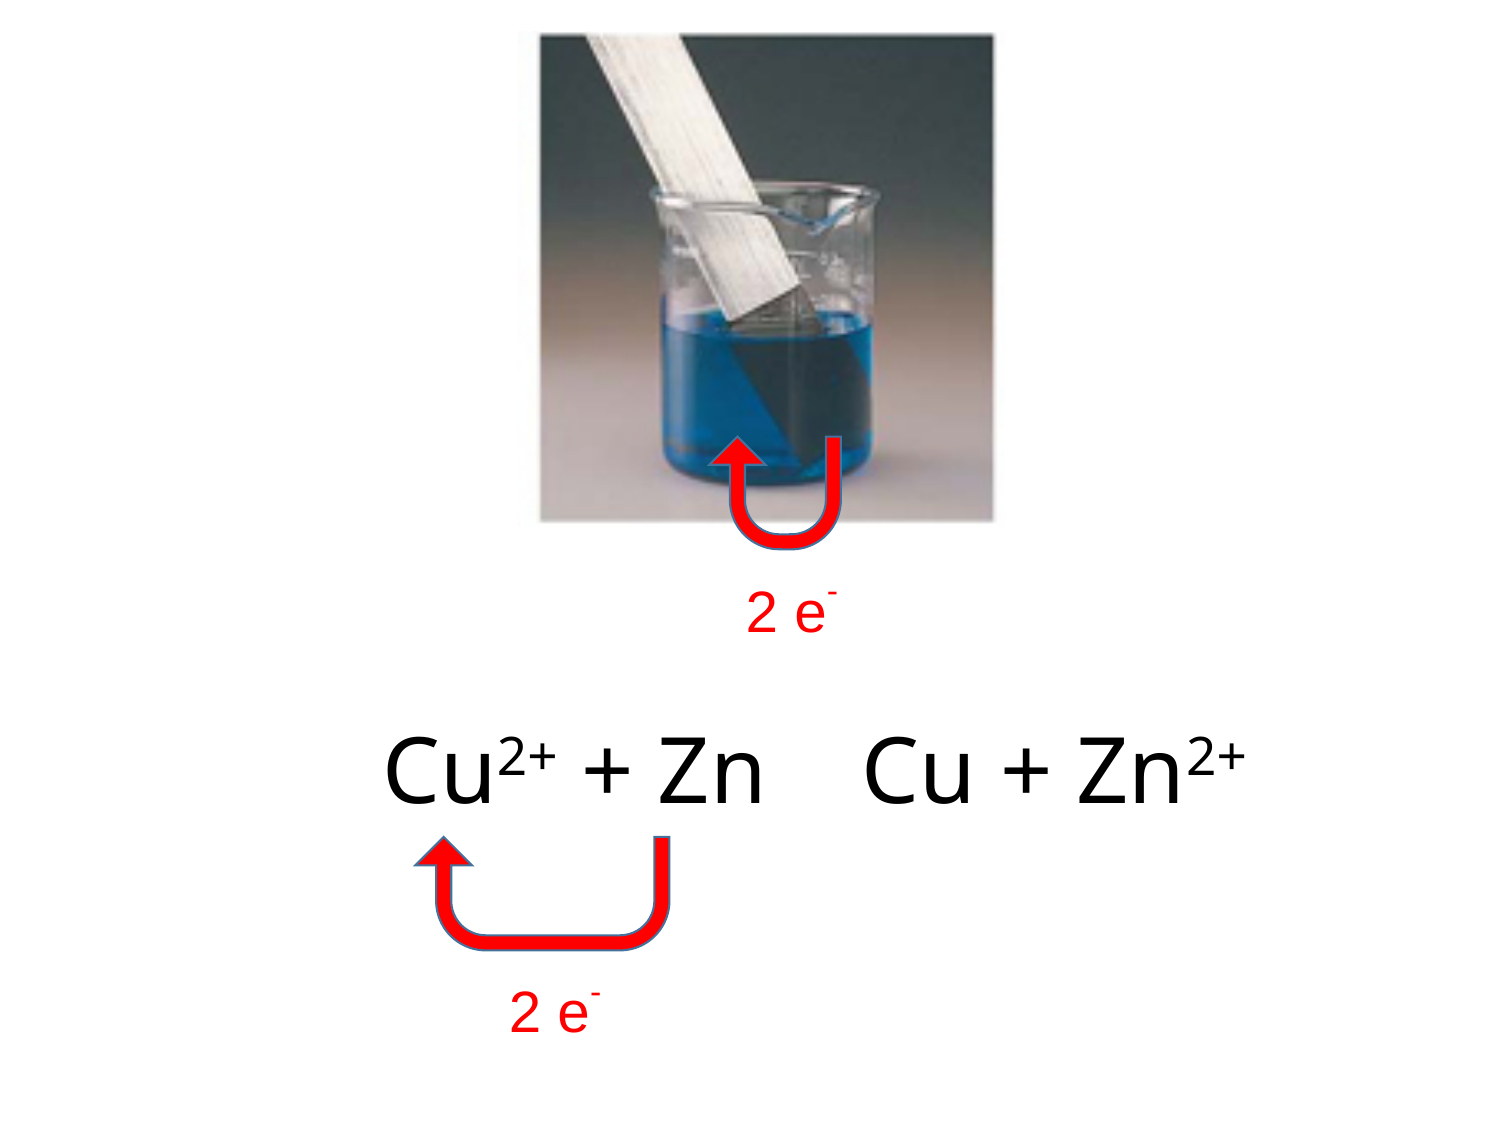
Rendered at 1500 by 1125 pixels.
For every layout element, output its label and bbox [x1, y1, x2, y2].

text_box [415, 836, 670, 1048]
text_box [709, 436, 939, 648]
picture [517, 31, 1005, 527]
